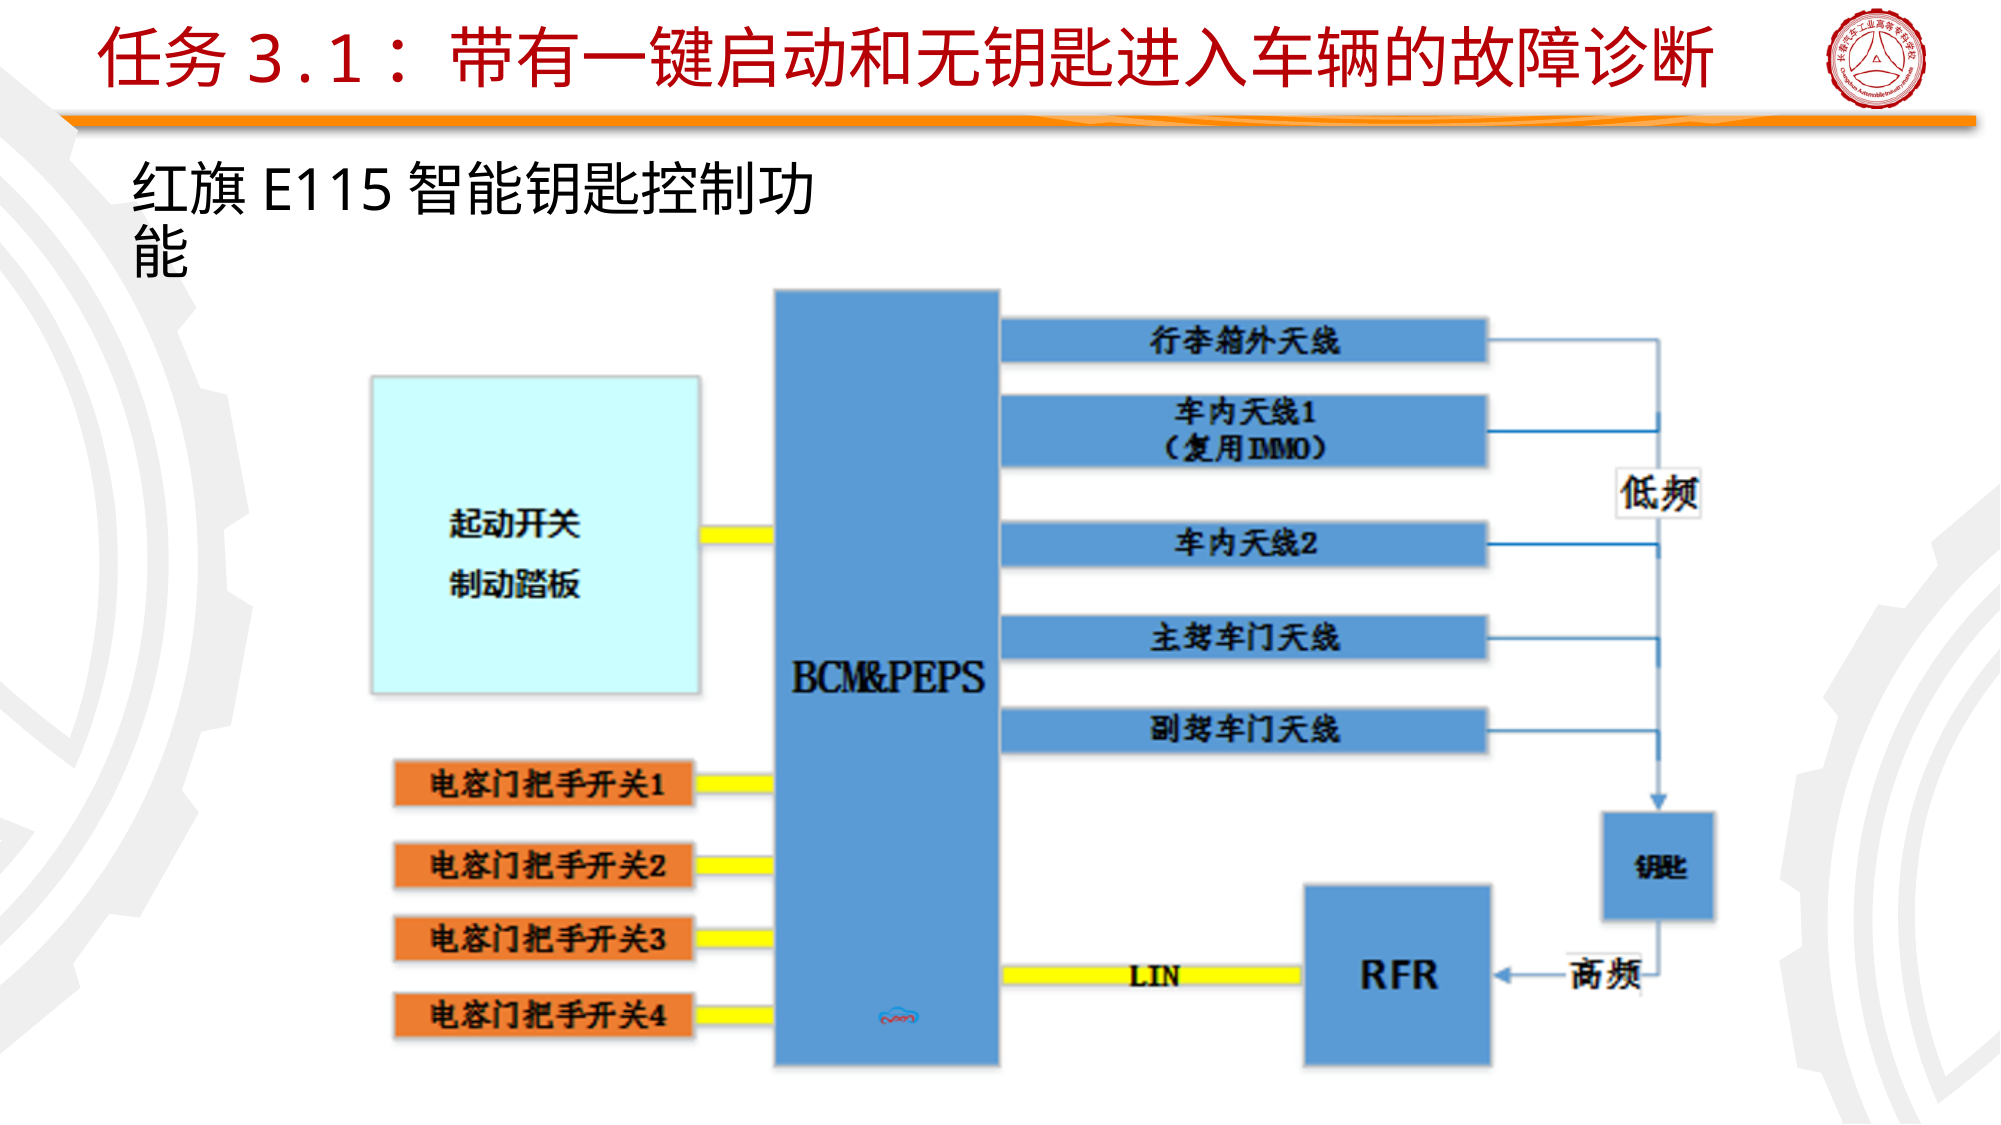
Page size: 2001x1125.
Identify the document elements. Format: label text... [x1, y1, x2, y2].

picture [350, 264, 1741, 1080]
text_box 任务3.1：带有一键启动和无钥匙进入车辆的故障诊断 [81, 17, 1767, 122]
picture [1826, 8, 1926, 109]
text_box 红旗E115智能钥匙控制功能 [116, 152, 886, 265]
